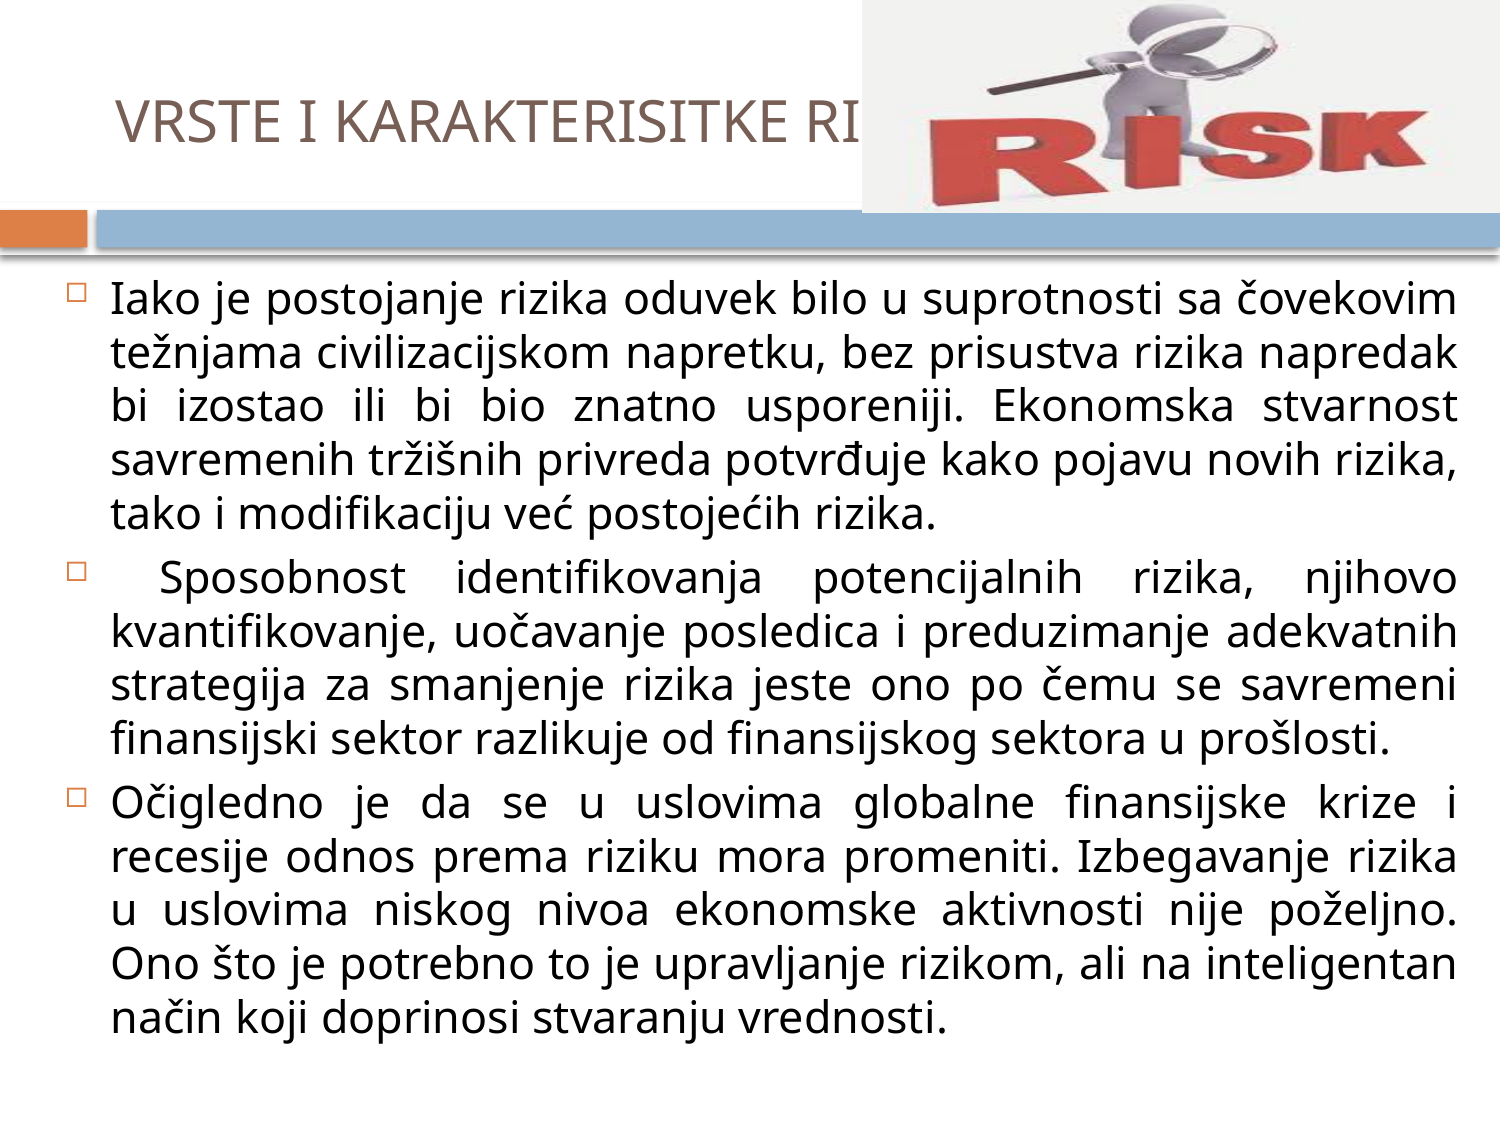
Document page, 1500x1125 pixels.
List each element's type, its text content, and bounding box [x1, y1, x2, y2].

title VRSTE I KARAKTERISITKE RIZIKA [100, 37, 856, 200]
picture [862, 0, 1500, 213]
list Iako je postojanje rizika oduvek bilo u suprotnosti sa čovekovim težnjama civilizacijskom napretku, bez prisustva rizika napredak bi izostao ili bi bio znatno usporeniji. Ekonomska stvarnost savremenih tržišnih privreda potvrđuje kako pojavu novih rizika, tako i modifikaciju već postojećih rizika. Sposobnost identifikovanja potencijalnih rizika, njihovo kvantifikovanje, uočavanje posledica i preduzimanje adekvatnih strategija za smanjenje rizika jeste ono po čemu se savremeni finansijski sektor razlikuje od finansijskog sektora u prošlosti. Očigledno je da se u uslovima globalne finansijske krize i recesije odnos prema riziku mora promeniti. Izbegavanje rizika u uslovima niskog nivoa ekonomske aktivnosti nije poželjno. Ono što je potrebno to je upravljanje rizikom, ali na inteligentan način koji doprinosi stvaranju vrednosti. [50, 262, 1475, 1113]
